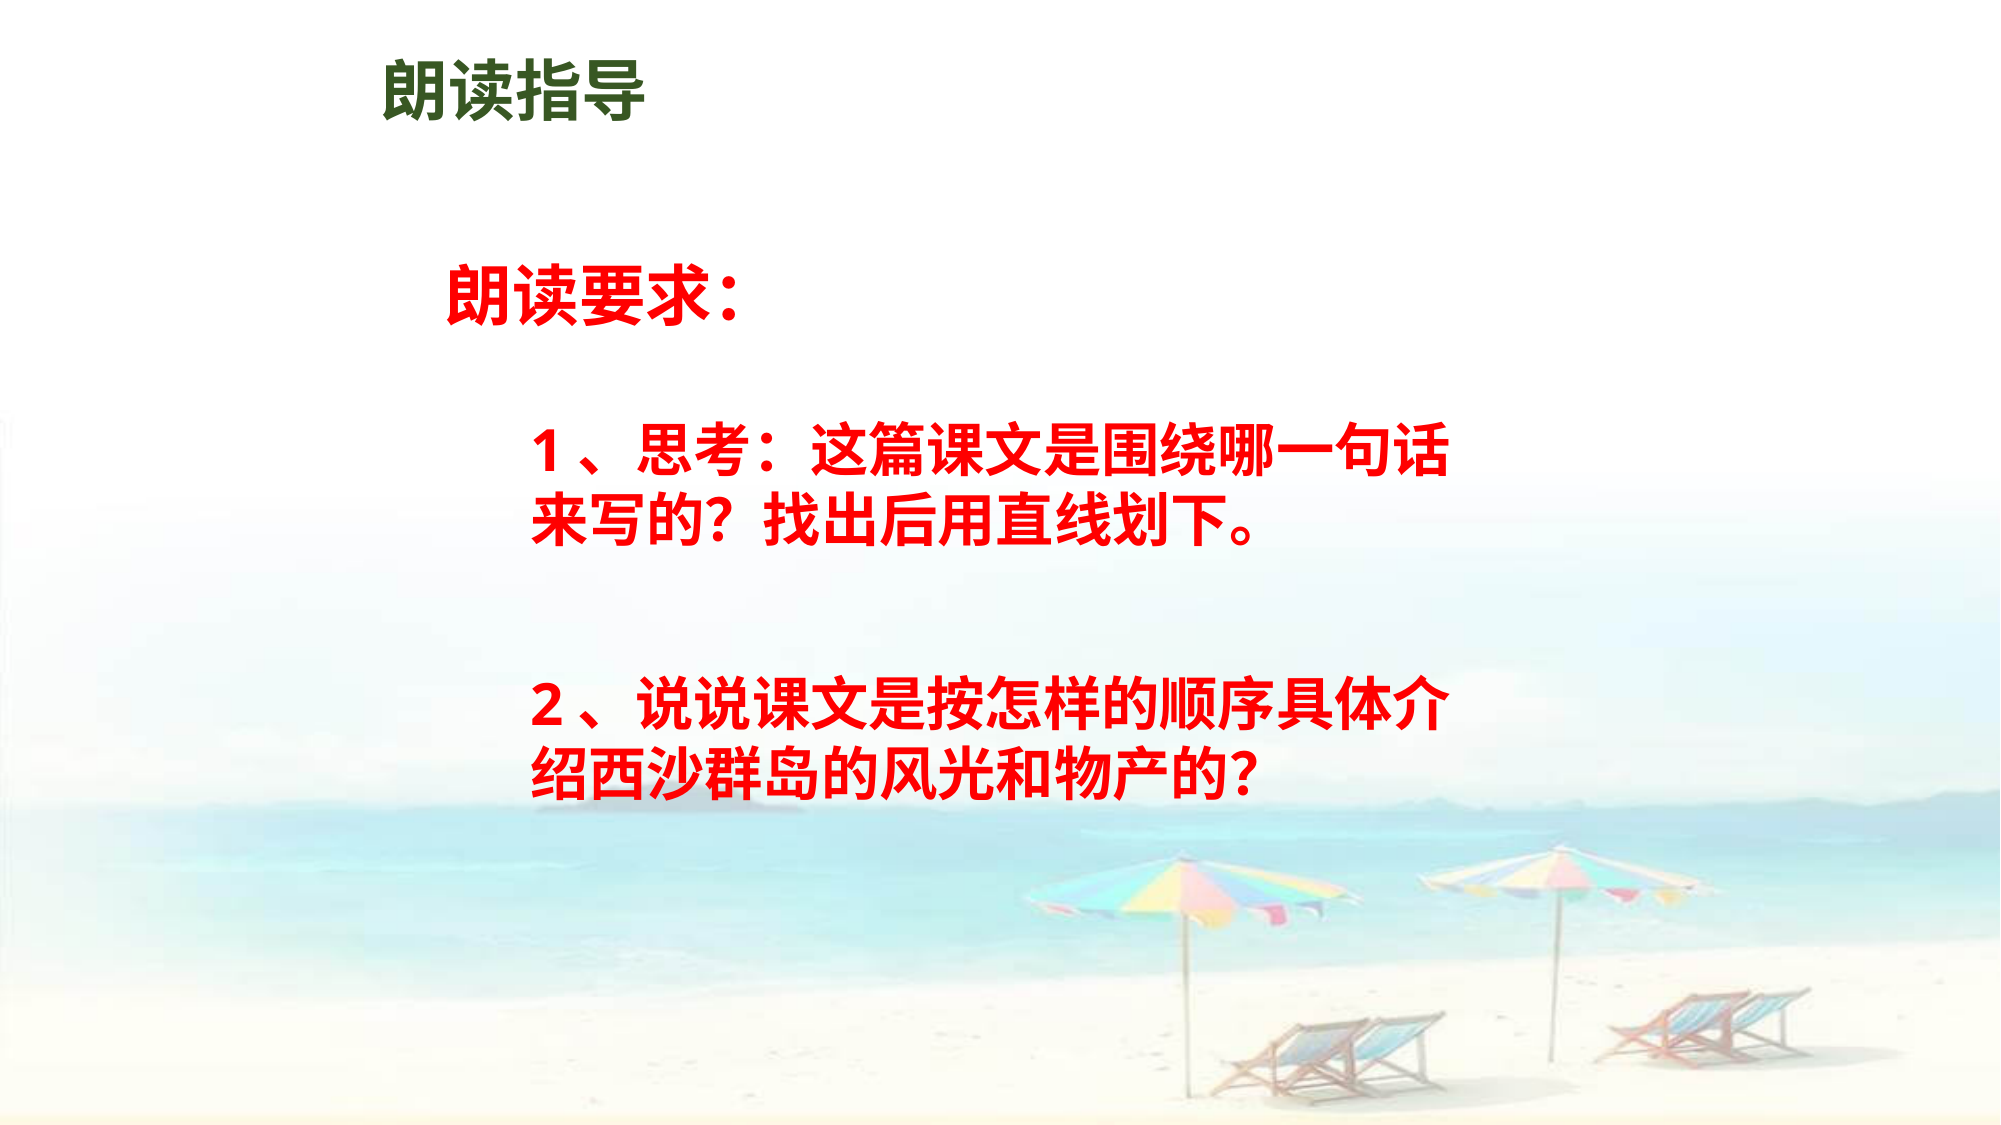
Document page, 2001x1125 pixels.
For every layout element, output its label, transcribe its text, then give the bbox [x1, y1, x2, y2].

text_box 2、说说课文是按怎样的顺序具体介绍西沙群岛的风光和物产的？ [515, 659, 1516, 815]
text_box 朗读要求： [430, 246, 795, 342]
picture [0, 0, 2000, 1125]
text_box 朗读指导 [366, 41, 664, 136]
text_box 1、思考：这篇课文是围绕哪一句话来写的？找出后用直线划下。 [515, 405, 1494, 561]
